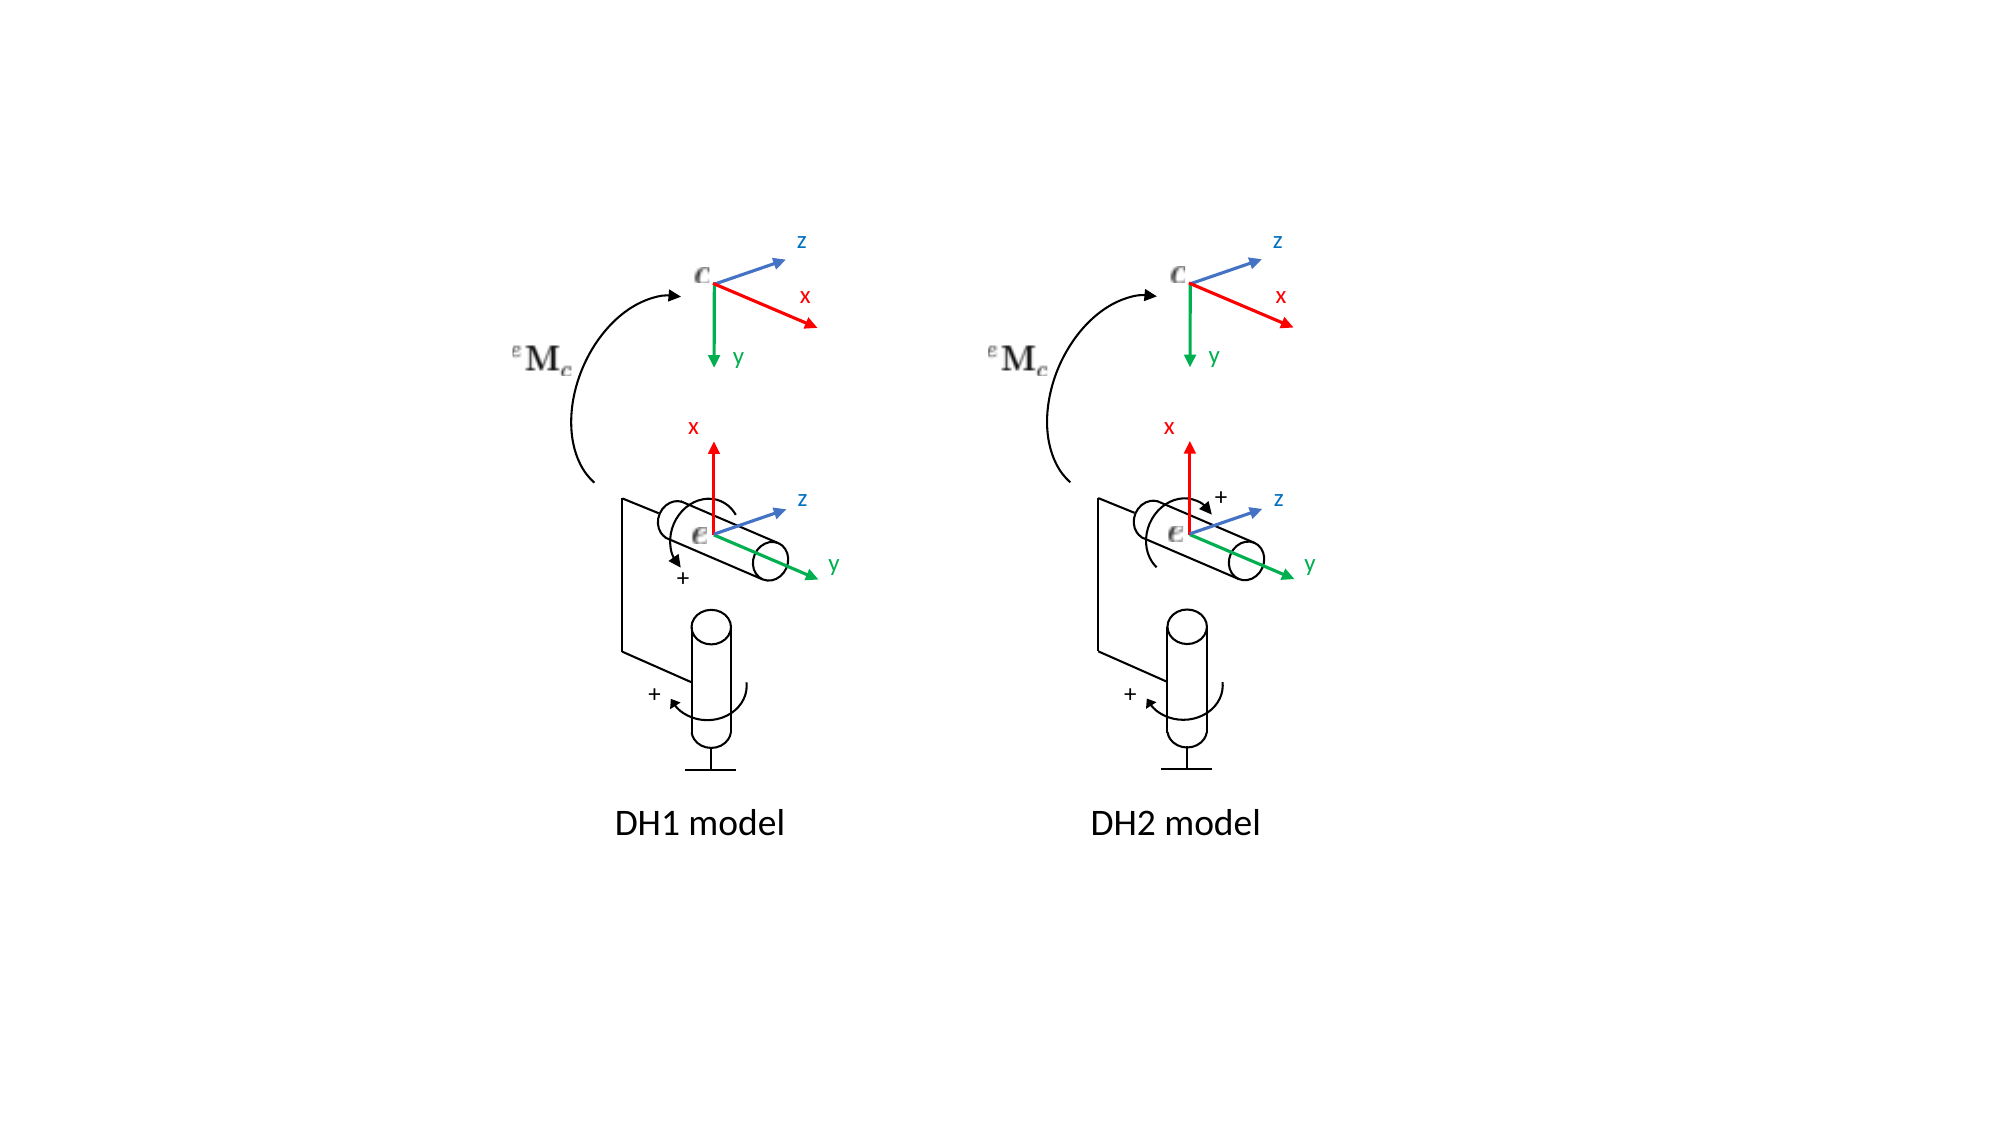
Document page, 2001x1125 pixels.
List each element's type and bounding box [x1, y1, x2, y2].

text_box [512, 216, 855, 866]
text_box [988, 215, 1331, 866]
